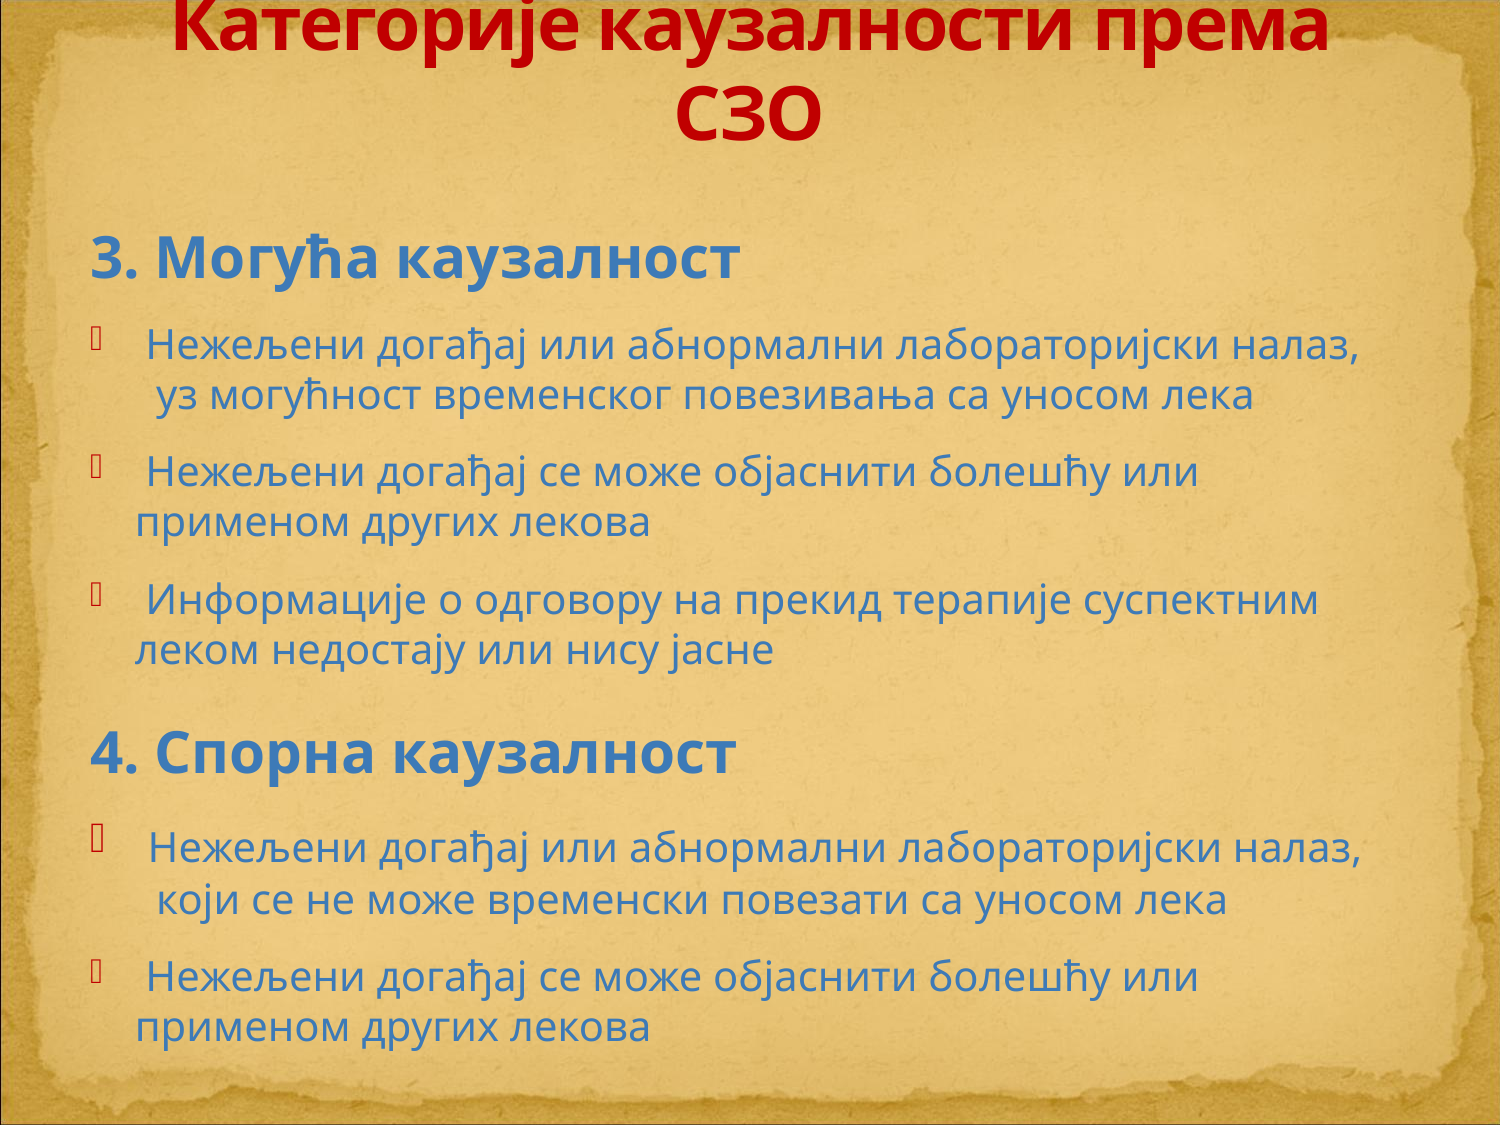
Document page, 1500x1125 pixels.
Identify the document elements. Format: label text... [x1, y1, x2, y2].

list 3. Могућа каузалност Нежељени догађај или абнормални лабораторијски налаз, уз могућност временског повезивања са уносом лека Нежељени догађај се може објаснити болешћу или применом других лекова Информације о одговору на прекид терапије суспектним леком недостају или нису јасне 4. Спорна каузалност Нежељени догађај или абнормални лабораторијски налаз, који се не може временски повезати са уносом лека Нежељени догађај се може објаснити болешћу или применом других лекова [74, 212, 1413, 1113]
title Категорије каузалности према СЗО [74, 37, 1425, 163]
picture [0, 0, 1500, 1125]
